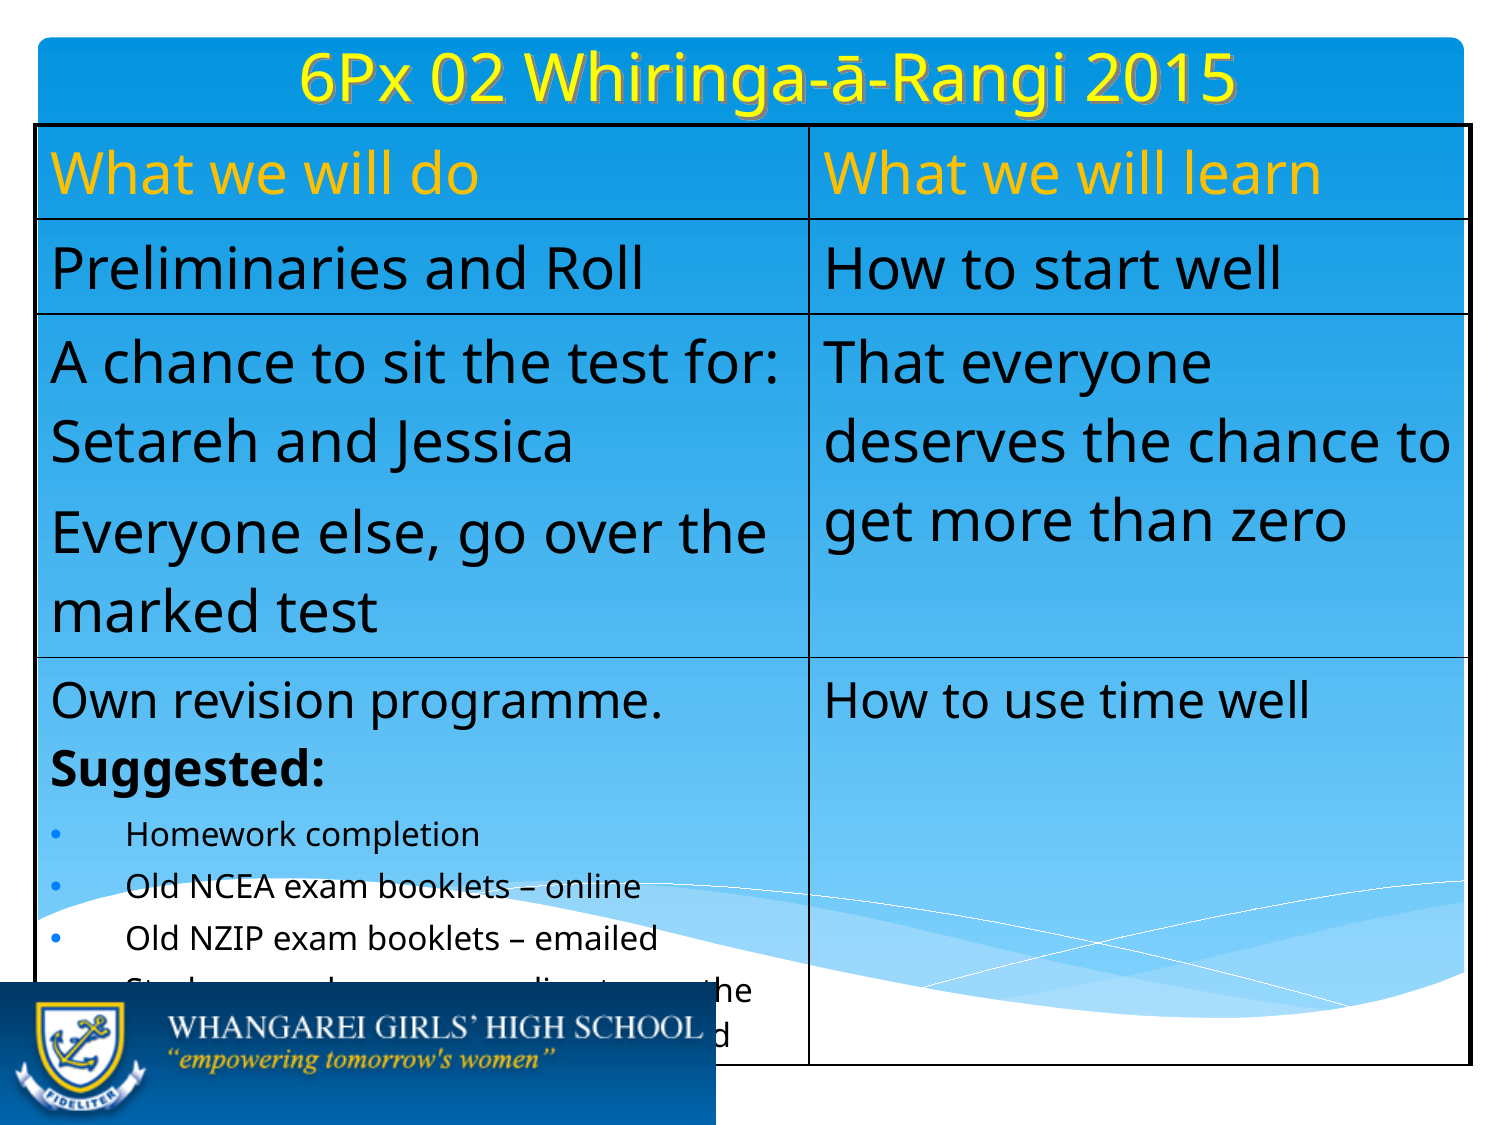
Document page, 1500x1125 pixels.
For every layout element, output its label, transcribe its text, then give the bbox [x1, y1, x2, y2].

table_cell How to use time well [810, 658, 1468, 1064]
table_cell That everyone deserves the chance to get more than zero [810, 315, 1468, 657]
table_header What we will learn [810, 127, 1468, 218]
table_cell Own revision programme. Suggested: Homework completion Old NCEA exam booklets – online Old NZIP exam booklets – emailed Study exemplar papers online to see the levels needed to get the scores desired [37, 658, 808, 1064]
picture [0, 982, 716, 1125]
table_cell A chance to sit the test for: Setareh and Jessica Everyone else, go over the marked test [37, 315, 808, 657]
text_box 6Px 02 Whiringa-ā-Rangi 2015 [162, 24, 1375, 123]
table_cell How to start well [810, 220, 1468, 313]
table_header What we will do [37, 127, 808, 218]
table_cell Preliminaries and Roll [37, 220, 808, 313]
